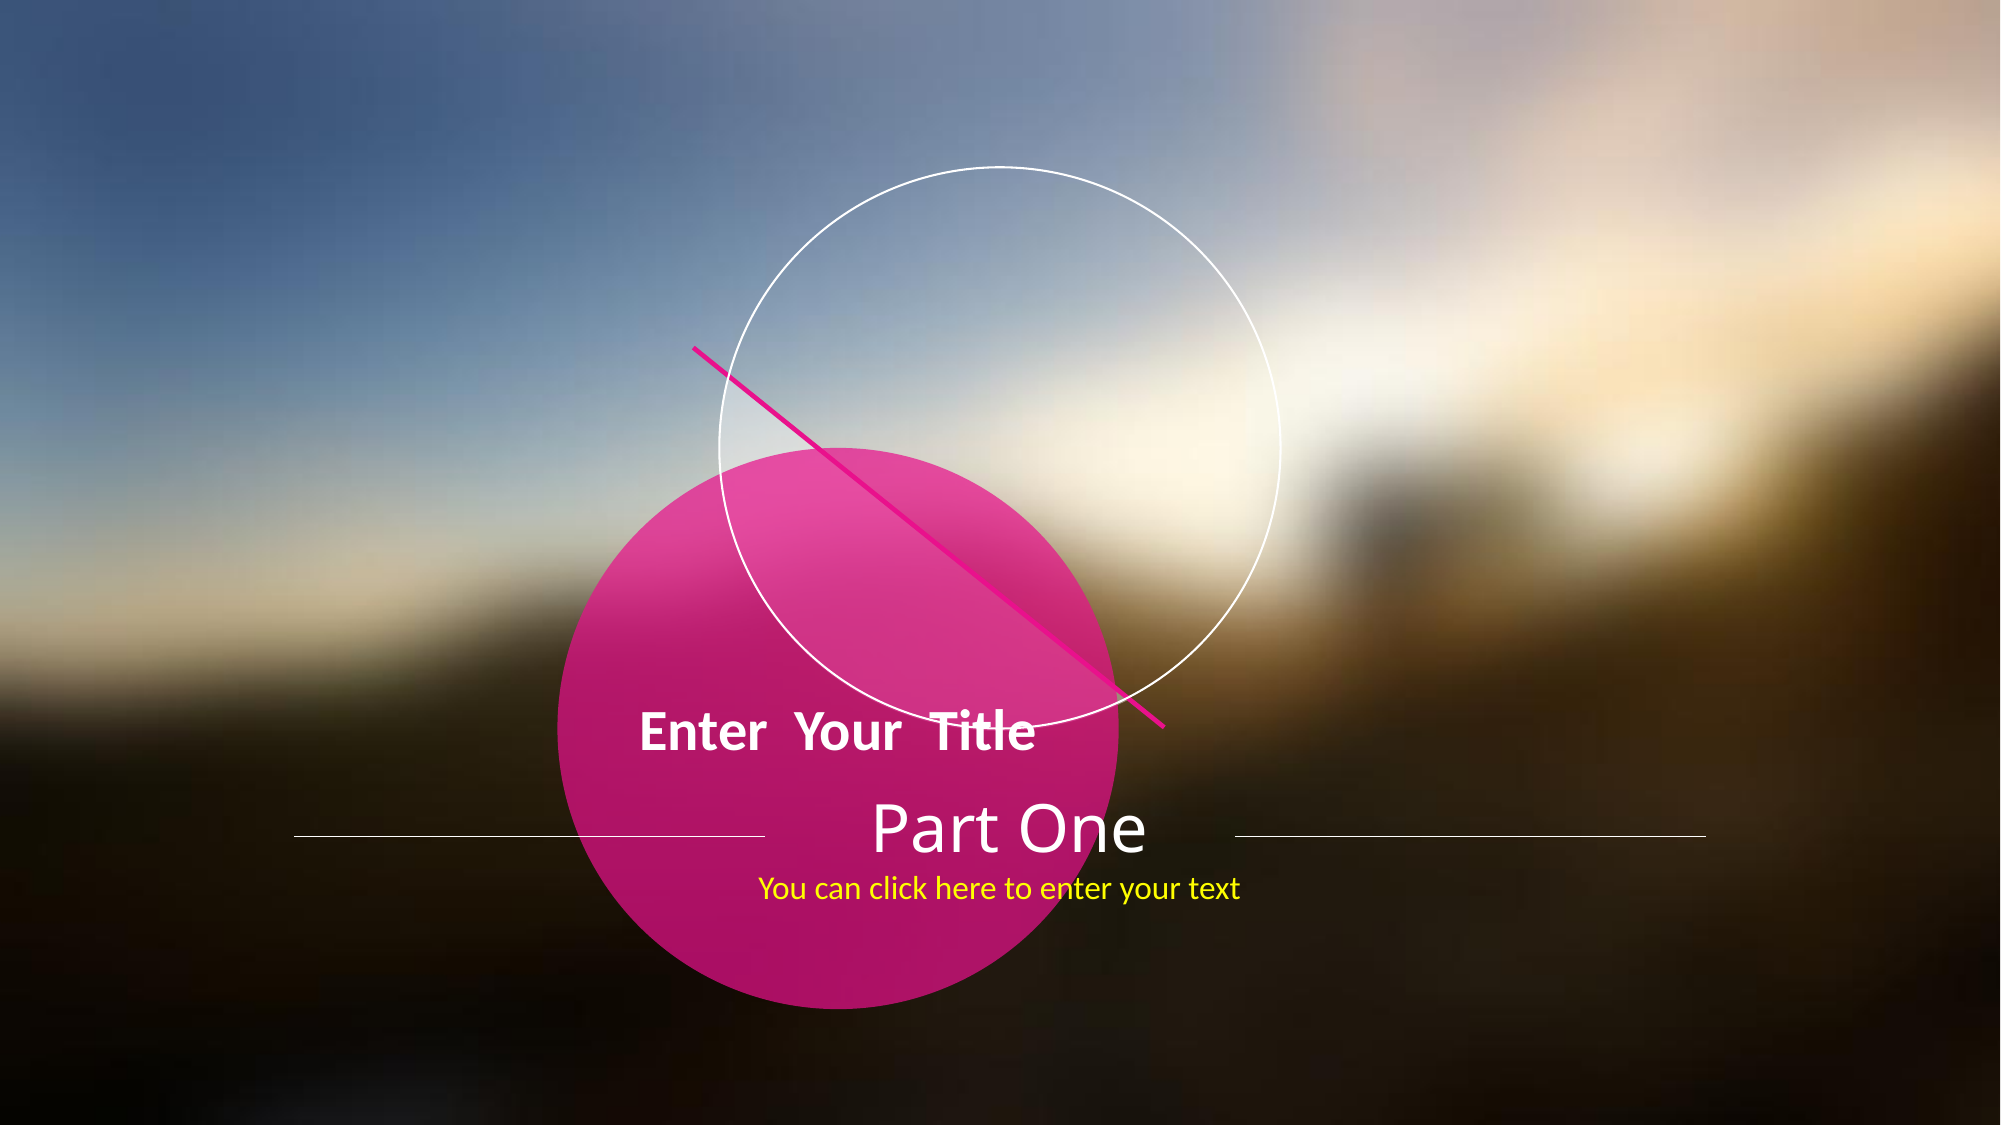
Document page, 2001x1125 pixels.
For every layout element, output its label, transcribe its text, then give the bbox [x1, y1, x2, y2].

text_box You can click here to enter your text [743, 858, 1257, 914]
text_box [556, 487, 1120, 1011]
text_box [693, 347, 1165, 728]
text_box Enter Your Title [624, 684, 1052, 770]
picture [0, 0, 2001, 1125]
text_box [736, 166, 1282, 677]
text_box Part One [855, 778, 1164, 858]
